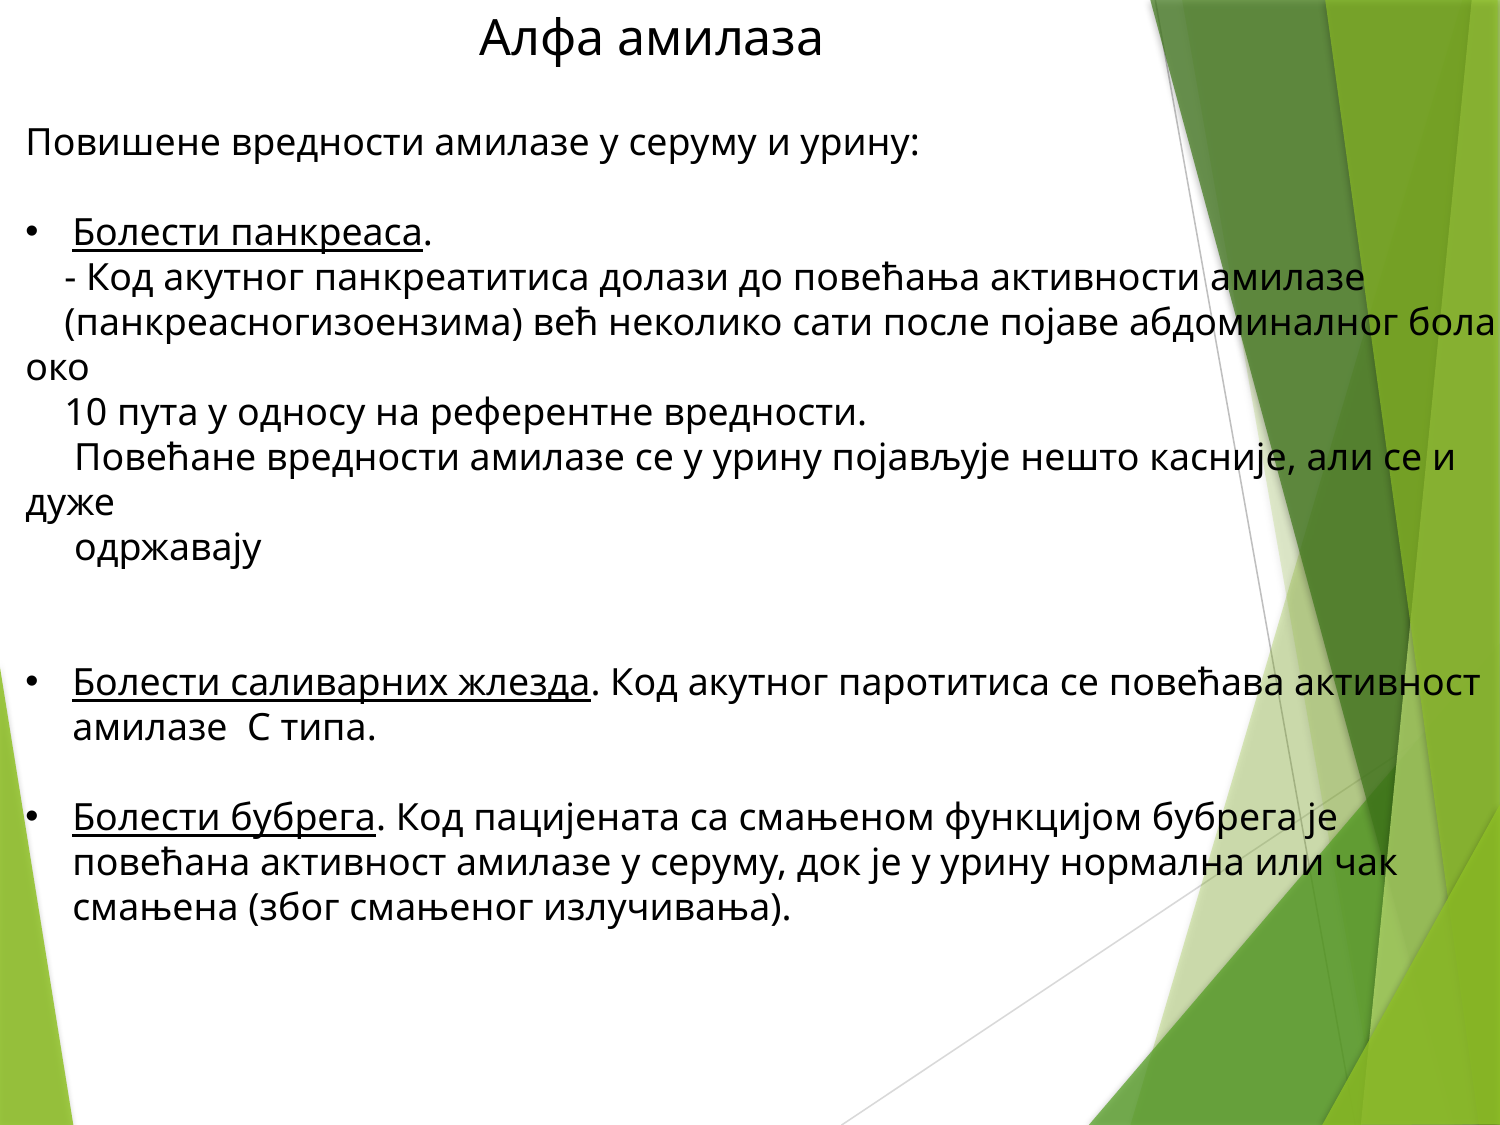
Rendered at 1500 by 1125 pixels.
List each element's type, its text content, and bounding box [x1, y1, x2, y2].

text_box Алфа амилаза [464, 0, 840, 73]
text_box Повишене вредности амилазе у серуму и урину: Болести панкреаса. - Код акутног панкреатитиса долази до повећања активности амилазе (панкреасногизоензима) већ неколико сати после појаве абдоминалног бола око 10 пута у односу на референтне вредности. Повећане вредности амилазе се у урину појављује нешто касније, али се и дуже одржавају Болести саливарних жлезда. Код акутног паротитиса се повећава активност амилазе С типа. Болести бубрега. Код пацијената са смањеном функцијом бубрега је повећана активност амилазе у серуму, док је у урину нормална или чак смањена (због смањеног излучивања). [10, 110, 1500, 936]
